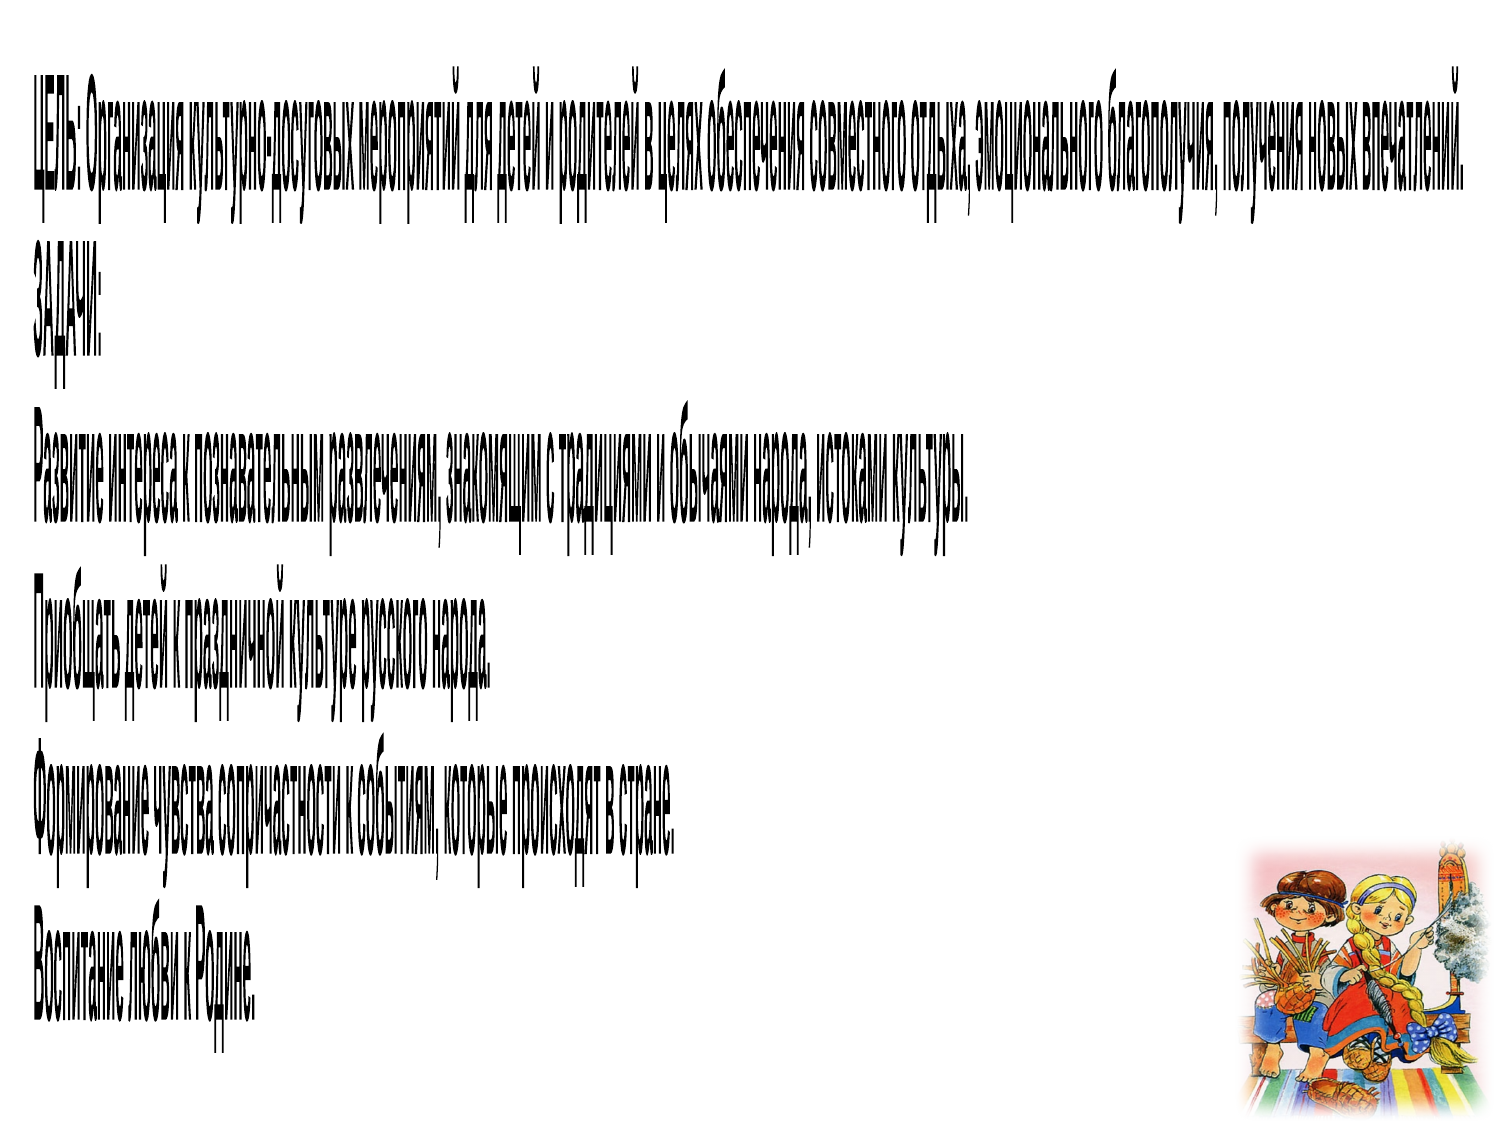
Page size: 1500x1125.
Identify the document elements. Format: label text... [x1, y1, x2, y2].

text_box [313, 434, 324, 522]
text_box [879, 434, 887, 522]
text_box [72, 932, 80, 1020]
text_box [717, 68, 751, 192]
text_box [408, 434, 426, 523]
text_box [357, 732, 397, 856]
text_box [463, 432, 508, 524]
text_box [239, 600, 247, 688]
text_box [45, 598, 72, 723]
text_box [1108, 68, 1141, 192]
text_box ЦЕЛЬ: Организация культурно-досуговых мероприятий для детей и родителей в целях обеспечения совместного отдыха, эмоционального благополучия, получения новых впечатлений. ЗАДАЧИ: Развитие интереса к познавательным развлечениям, знакомящим с традициями и обычаями народа, истоками культуры. Приобщать детей к праздничной культуре русского народа. Формирование чувства сопричастности к событиям, которые происходят в стране. Воспитание любви к Родине. [521, 764, 601, 889]
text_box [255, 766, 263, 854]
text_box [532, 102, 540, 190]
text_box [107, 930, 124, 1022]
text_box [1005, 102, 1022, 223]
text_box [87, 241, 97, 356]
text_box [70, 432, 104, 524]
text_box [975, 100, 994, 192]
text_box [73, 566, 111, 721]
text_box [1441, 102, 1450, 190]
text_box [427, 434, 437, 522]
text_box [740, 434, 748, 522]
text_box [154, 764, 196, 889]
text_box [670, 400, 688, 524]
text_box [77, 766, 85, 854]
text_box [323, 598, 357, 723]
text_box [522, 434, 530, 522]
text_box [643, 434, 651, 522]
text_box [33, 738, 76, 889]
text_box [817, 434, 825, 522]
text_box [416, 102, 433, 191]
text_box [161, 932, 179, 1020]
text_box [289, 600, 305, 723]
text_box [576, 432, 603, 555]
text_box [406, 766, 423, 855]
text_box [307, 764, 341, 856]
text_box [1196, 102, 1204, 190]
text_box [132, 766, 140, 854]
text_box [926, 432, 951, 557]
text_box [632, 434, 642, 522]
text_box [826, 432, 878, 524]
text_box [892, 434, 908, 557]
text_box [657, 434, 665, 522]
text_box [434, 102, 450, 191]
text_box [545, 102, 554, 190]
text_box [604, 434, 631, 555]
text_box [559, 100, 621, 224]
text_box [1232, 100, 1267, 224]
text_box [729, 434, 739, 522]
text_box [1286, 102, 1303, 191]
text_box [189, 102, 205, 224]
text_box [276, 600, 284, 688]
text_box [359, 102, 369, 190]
picture [1234, 834, 1495, 1122]
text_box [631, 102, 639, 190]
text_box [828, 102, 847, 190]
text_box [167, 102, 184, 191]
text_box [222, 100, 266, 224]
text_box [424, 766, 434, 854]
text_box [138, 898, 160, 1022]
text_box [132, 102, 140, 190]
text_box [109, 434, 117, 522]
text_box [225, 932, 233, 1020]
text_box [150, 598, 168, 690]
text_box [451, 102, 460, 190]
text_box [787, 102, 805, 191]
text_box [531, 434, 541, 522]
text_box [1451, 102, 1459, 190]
